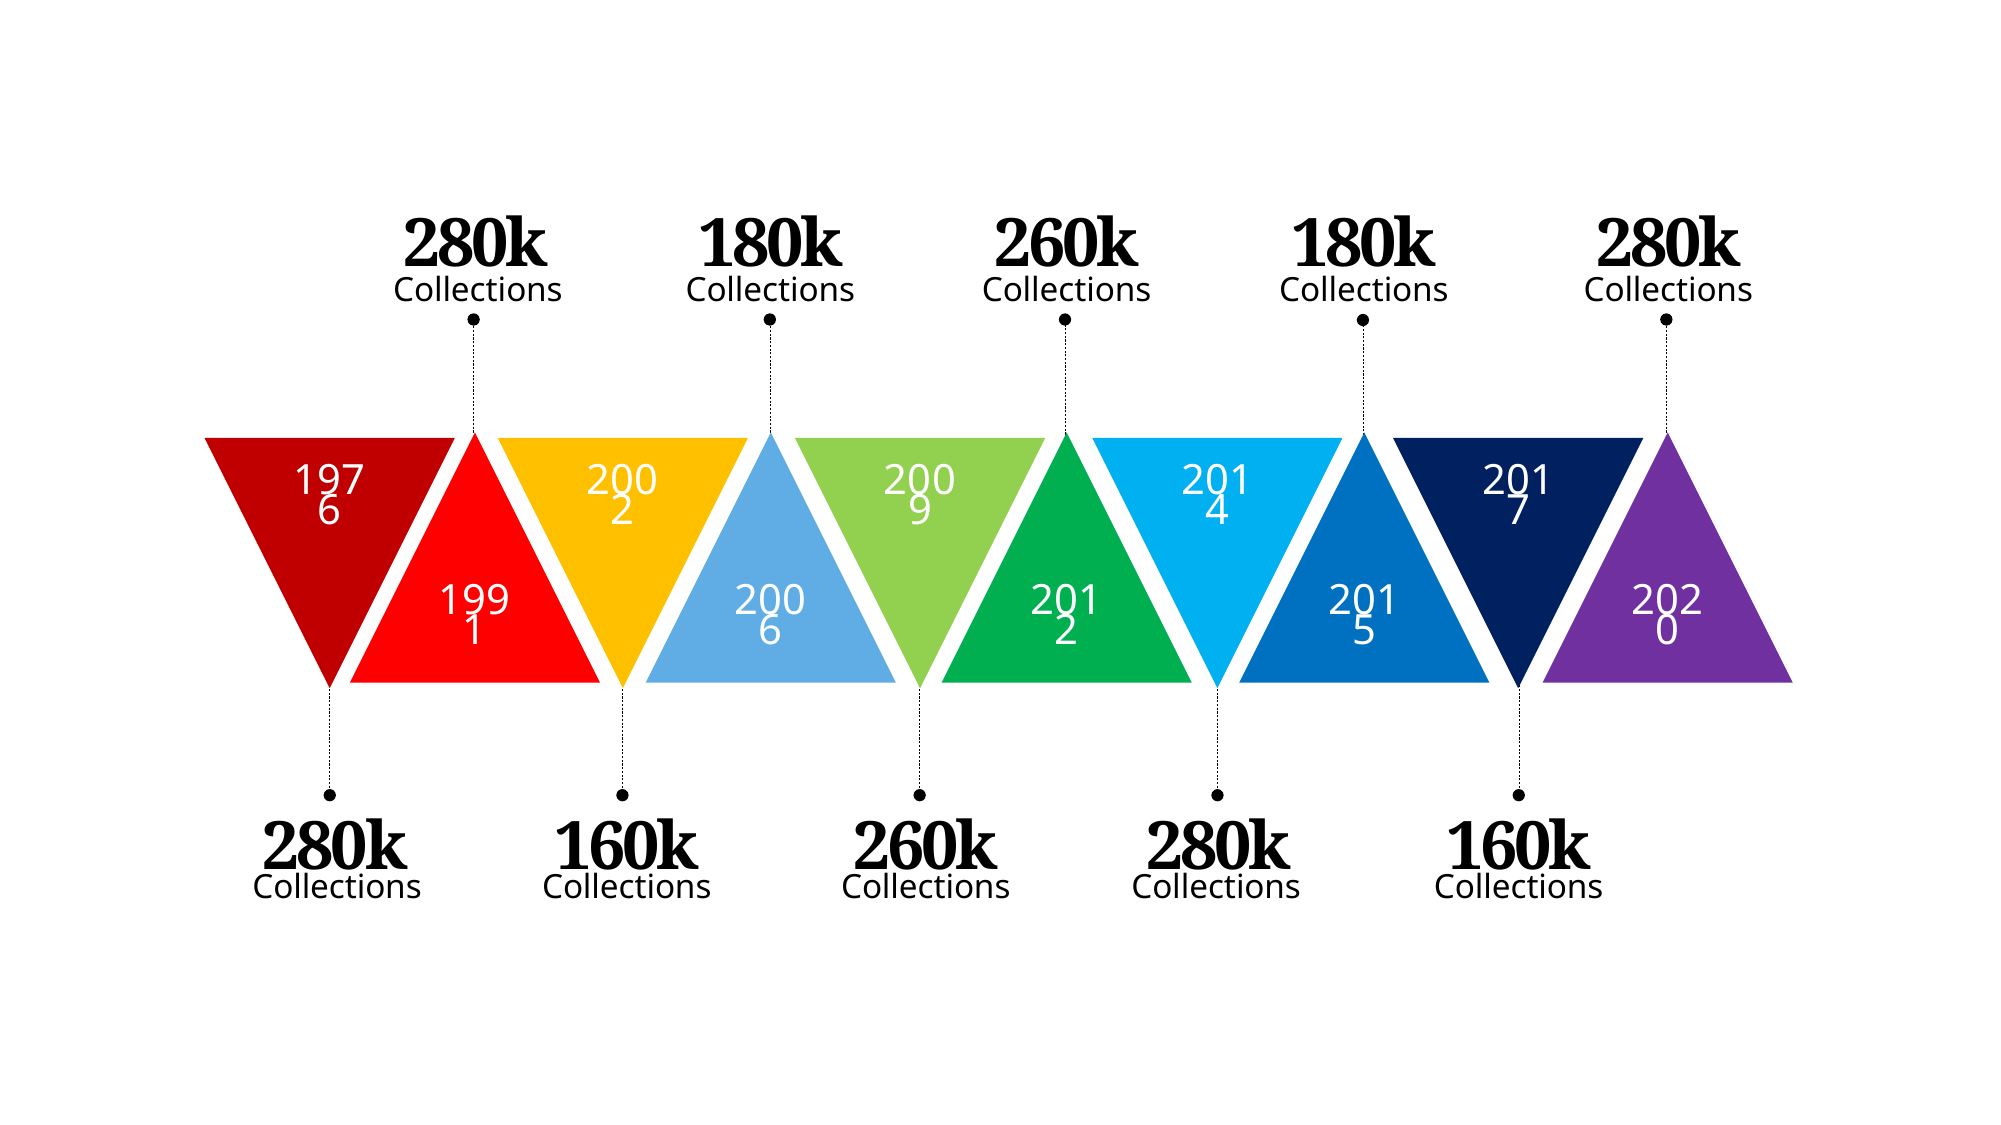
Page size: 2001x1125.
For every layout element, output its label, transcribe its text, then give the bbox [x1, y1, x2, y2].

text_box 180k [683, 192, 858, 260]
text_box 2006 [643, 430, 898, 684]
text_box 1976 [202, 436, 457, 690]
text_box 280k [1131, 795, 1307, 858]
text_box 2002 [496, 436, 750, 691]
text_box 160k [1431, 795, 1607, 858]
text_box Collections [378, 260, 578, 316]
text_box Collections [1116, 858, 1316, 913]
text_box 2015 [1237, 430, 1492, 684]
text_box 2017 [1391, 436, 1645, 691]
text_box Collections [527, 858, 727, 913]
text_box Collections [1264, 260, 1464, 316]
text_box 260k [979, 192, 1154, 260]
text_box 160k [539, 795, 715, 858]
text_box Collections [967, 260, 1167, 316]
text_box 260k [838, 795, 1014, 858]
text_box Collections [237, 858, 437, 913]
text_box Collections [826, 858, 1026, 913]
text_box Collections [1568, 260, 1768, 316]
text_box 2020 [1540, 430, 1795, 684]
text_box 180k [1276, 192, 1452, 260]
text_box 2012 [939, 430, 1194, 684]
text_box 2014 [1090, 436, 1345, 690]
text_box Collections [670, 260, 871, 316]
text_box 2009 [793, 436, 1047, 691]
text_box 1991 [348, 430, 602, 684]
text_box 280k [388, 192, 564, 260]
text_box 280k [248, 795, 423, 858]
text_box 280k [1581, 192, 1756, 260]
text_box Collections [1419, 858, 1619, 913]
